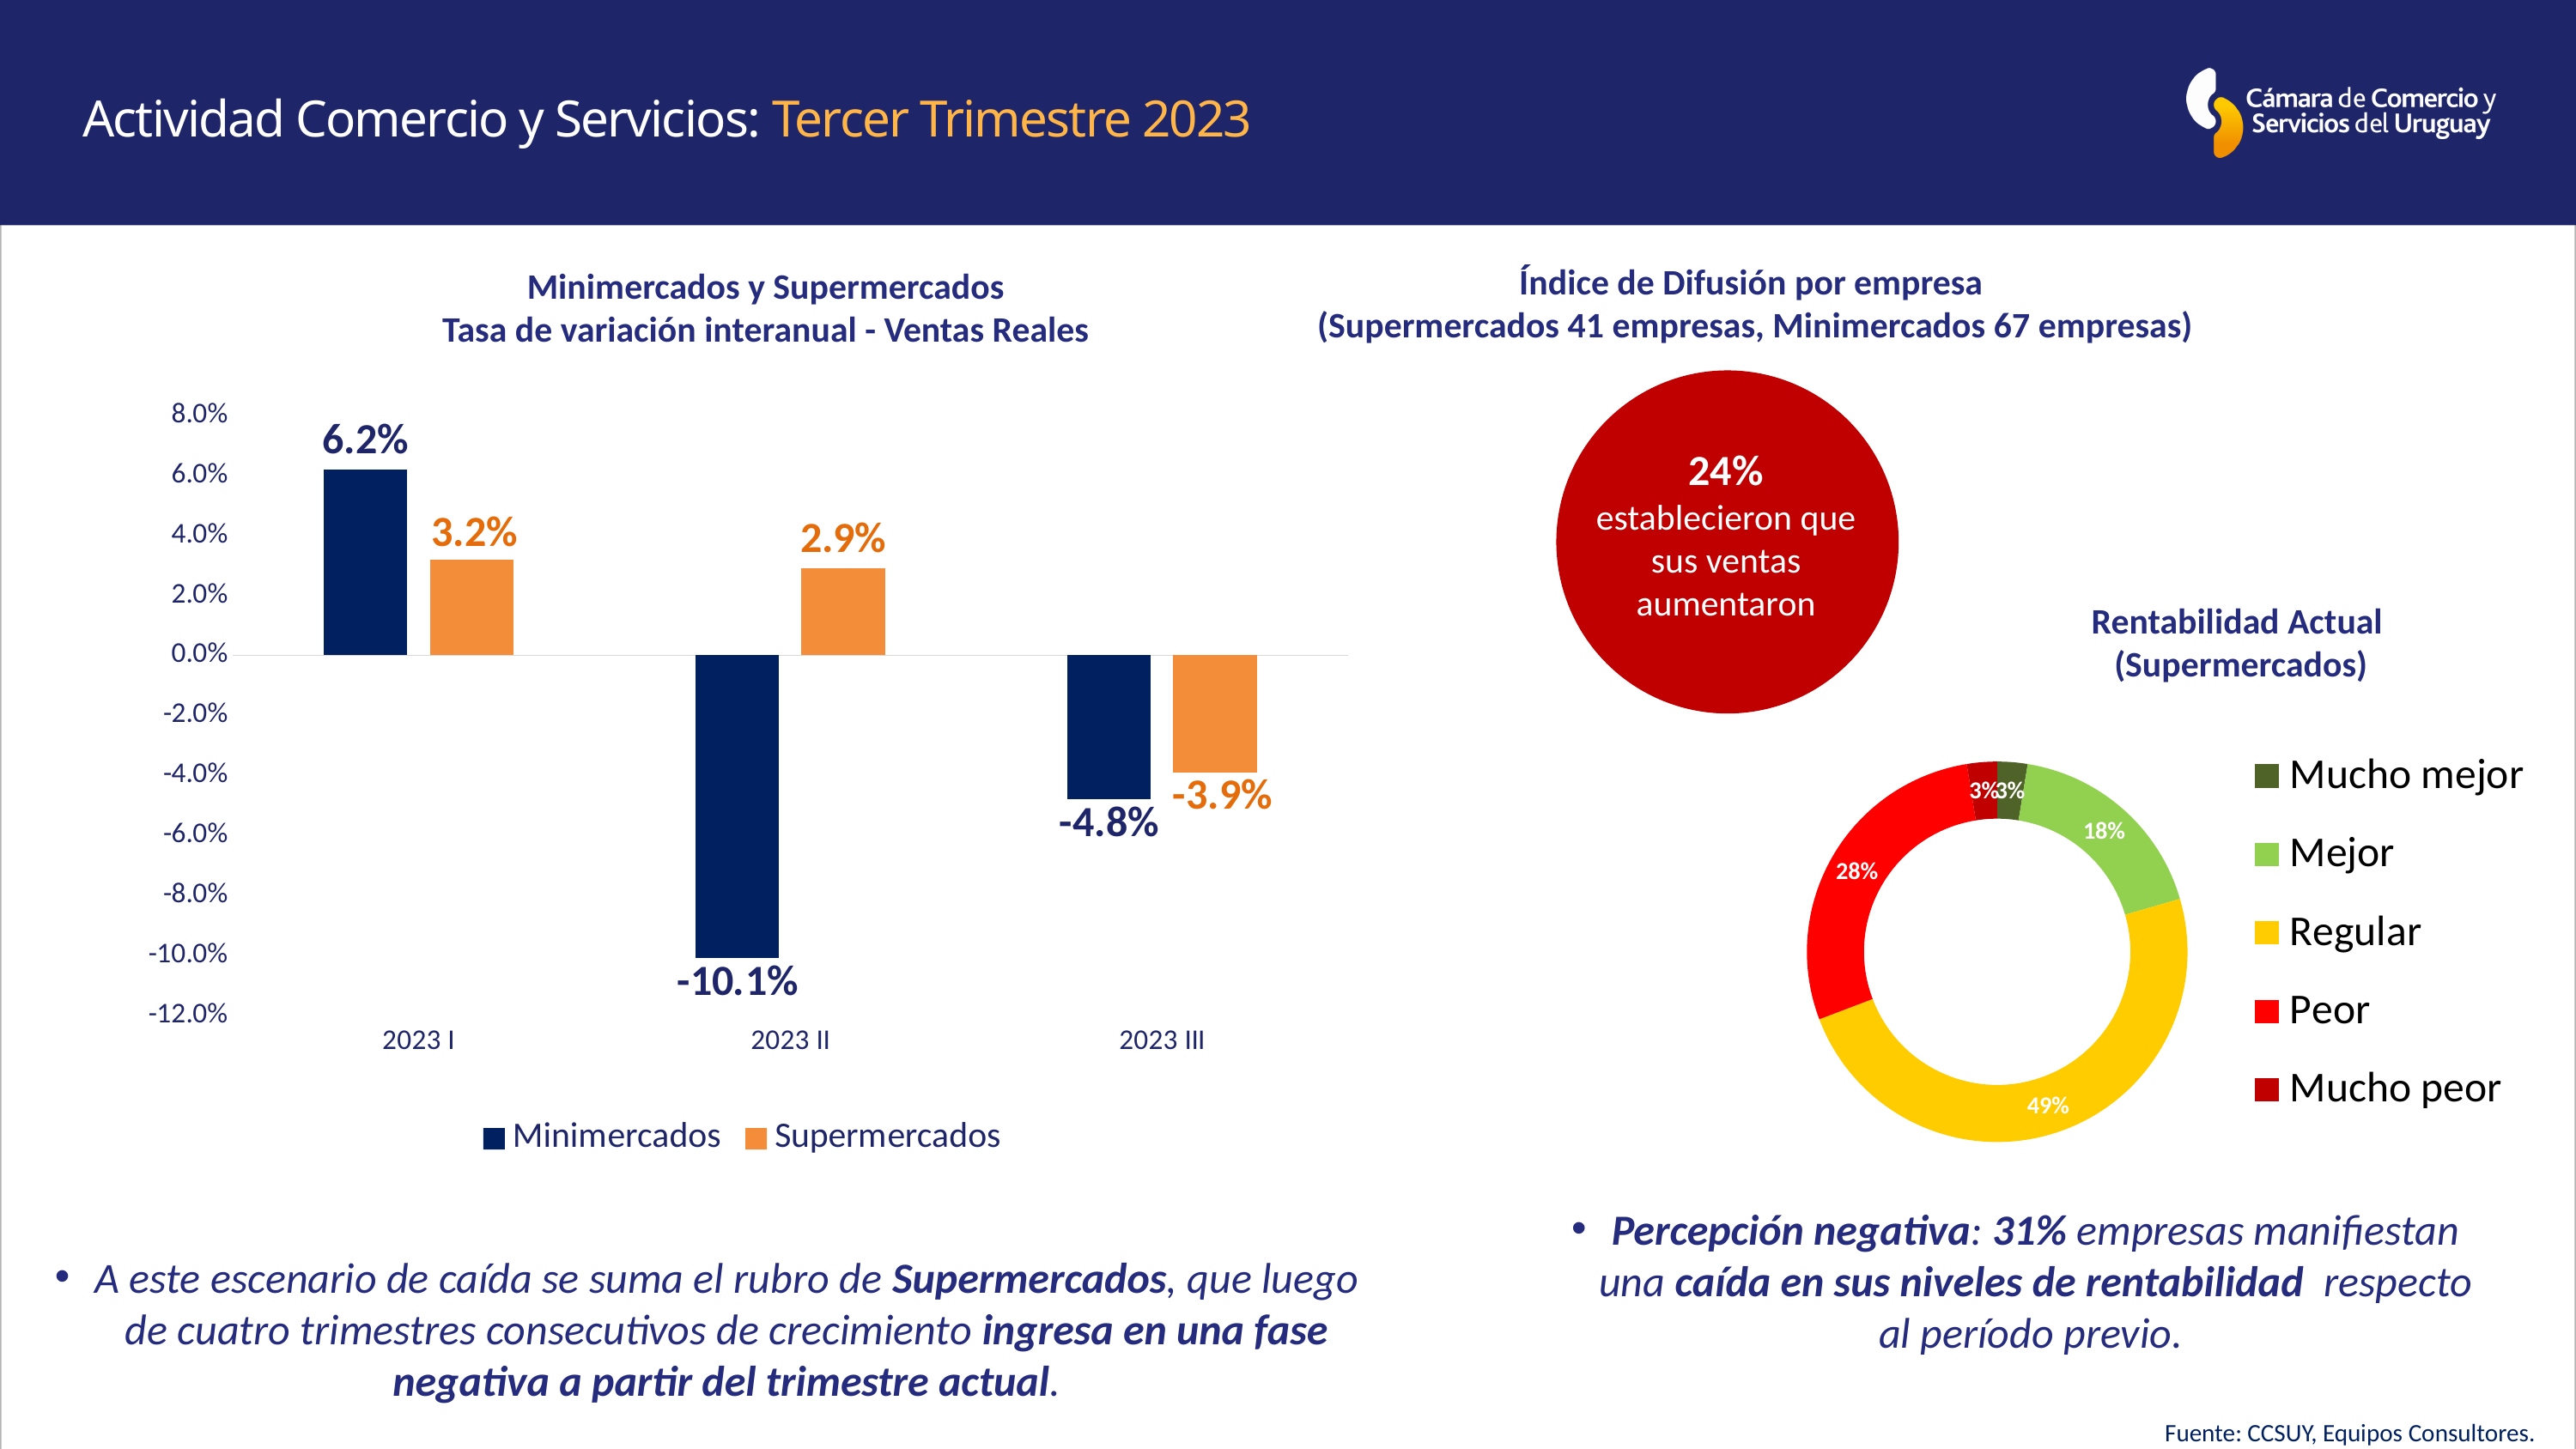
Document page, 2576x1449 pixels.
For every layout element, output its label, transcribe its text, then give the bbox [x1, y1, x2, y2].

text_box Percepción negativa: 31% empresas manifiestan una caída en sus niveles de rentabilidad respecto al período previo. [1534, 1144, 2496, 1363]
text_box Índice de Difusión por empresa (Supermercados 41 empresas, Minimercados 67 empresas) [1267, 252, 2234, 351]
text_box A este escenario de caída se suma el rubro de Supermercados, que luego de cuatro trimestres consecutivos de crecimiento ingresa en una fase negativa a partir del trimestre actual. [39, 1192, 1373, 1412]
text_box Rentabilidad Actual (Supermercados) [1902, 591, 2576, 690]
text_box Fuente: CCSUY, Equipos Consultores. [1743, 1380, 2536, 1446]
text_box Minimercados y Supermercados Tasa de variación interanual - Ventas Reales [283, 257, 1249, 356]
chart [111, 389, 1375, 1165]
picture [1768, 698, 2534, 1177]
text_box [0, 0, 2576, 226]
text_box Actividad Comercio y Servicios: Tercer Trimestre 2023 [82, 82, 1909, 148]
picture [2186, 67, 2497, 158]
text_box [1556, 370, 1899, 714]
